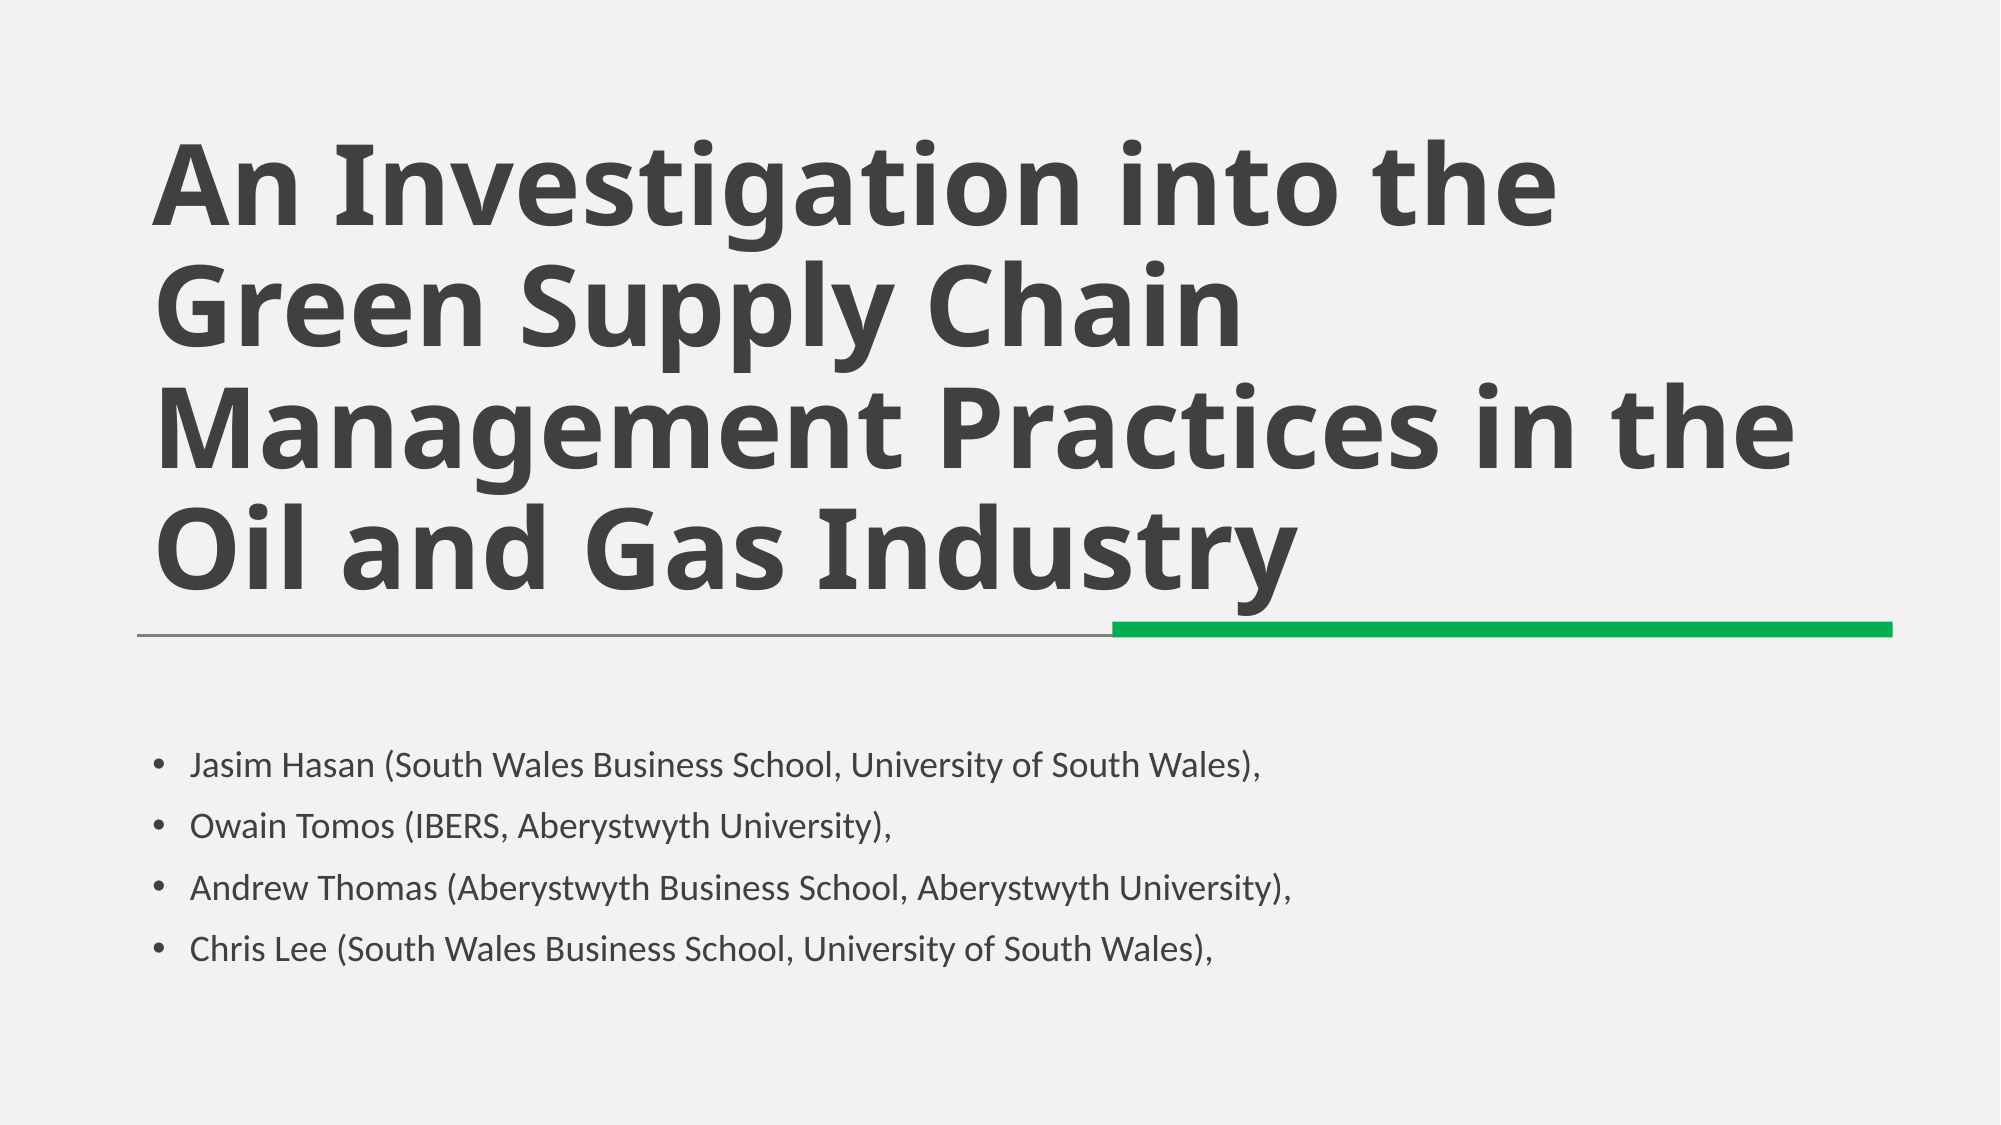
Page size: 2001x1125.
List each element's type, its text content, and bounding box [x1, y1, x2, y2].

text_box An Investigation into the Green Supply Chain Management Practices in the Oil and Gas Industry [137, 127, 1861, 615]
text_box Jasim Hasan (South Wales Business School, University of South Wales), Owain Tomos (IBERS, Aberystwyth University), Andrew Thomas (Aberystwyth Business School, Aberystwyth University), Chris Lee (South Wales Business School, University of South Wales), [137, 737, 1336, 1022]
text_box [1111, 621, 1894, 638]
